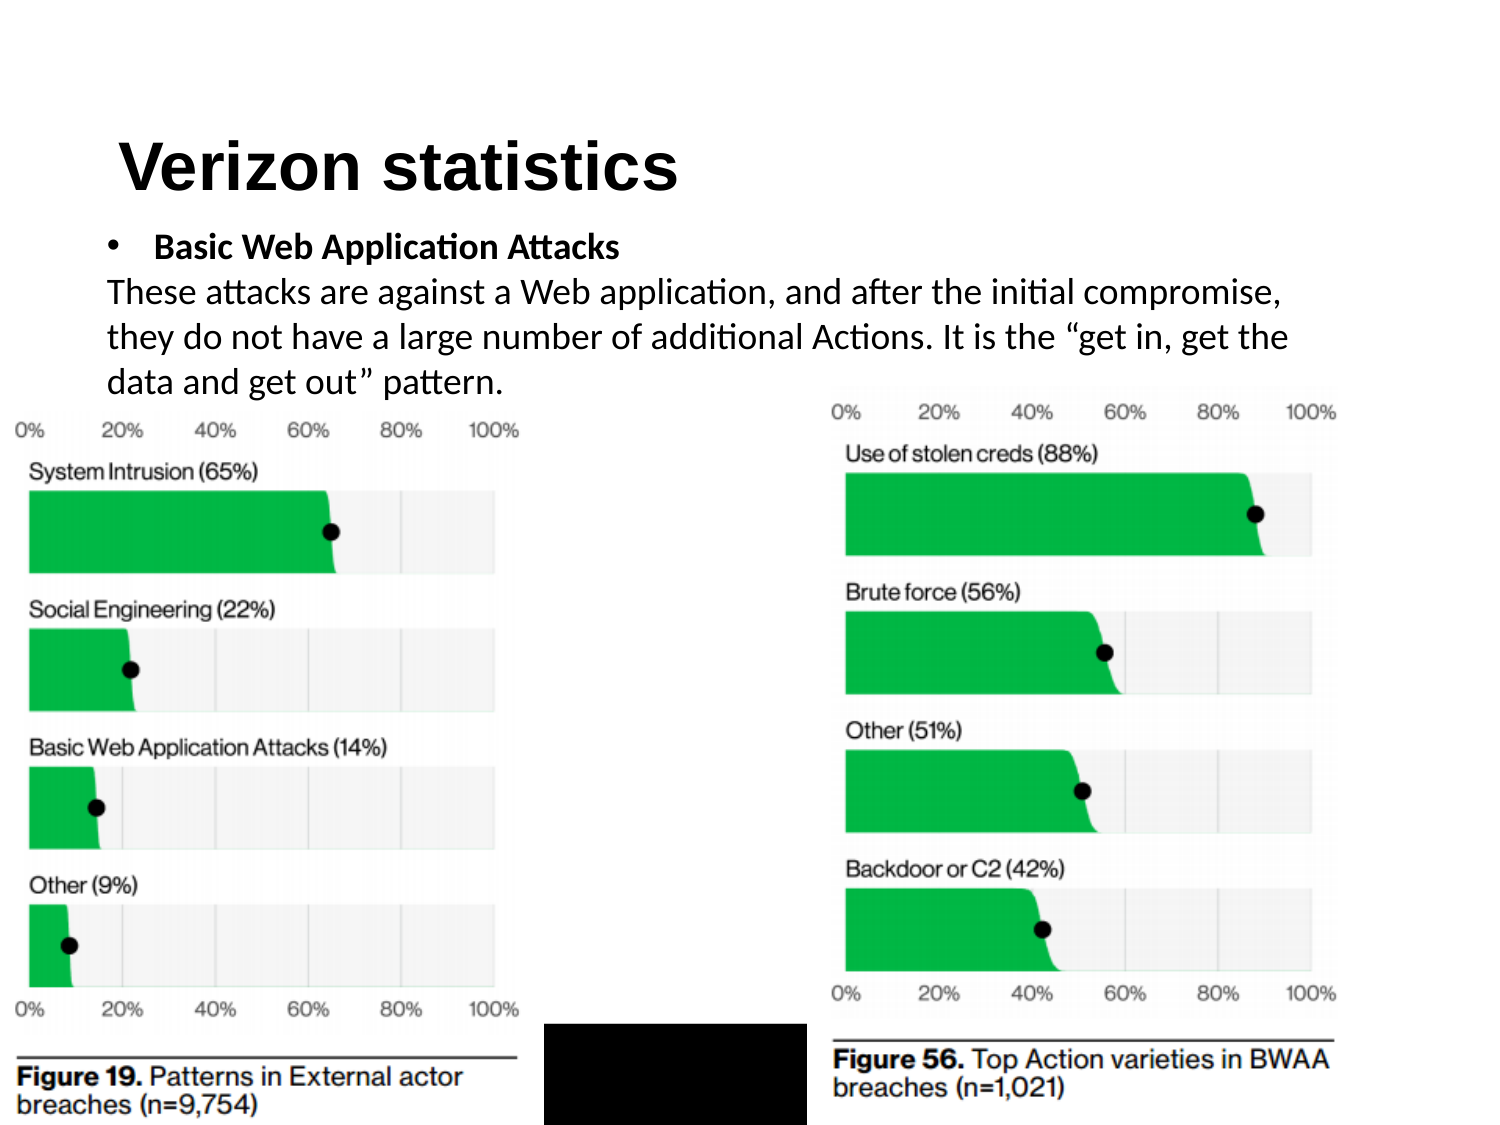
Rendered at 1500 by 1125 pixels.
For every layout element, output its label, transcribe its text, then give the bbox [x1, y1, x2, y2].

picture [544, 385, 1468, 1125]
title Verizon statistics [103, 59, 1397, 278]
text_box Basic Web Application Attacks These attacks are against a Web application, and after the initial compromise, they do not have a large number of additional Actions. It is the “get in, get the data and get out” pattern. [92, 214, 1355, 409]
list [0, 411, 544, 1125]
